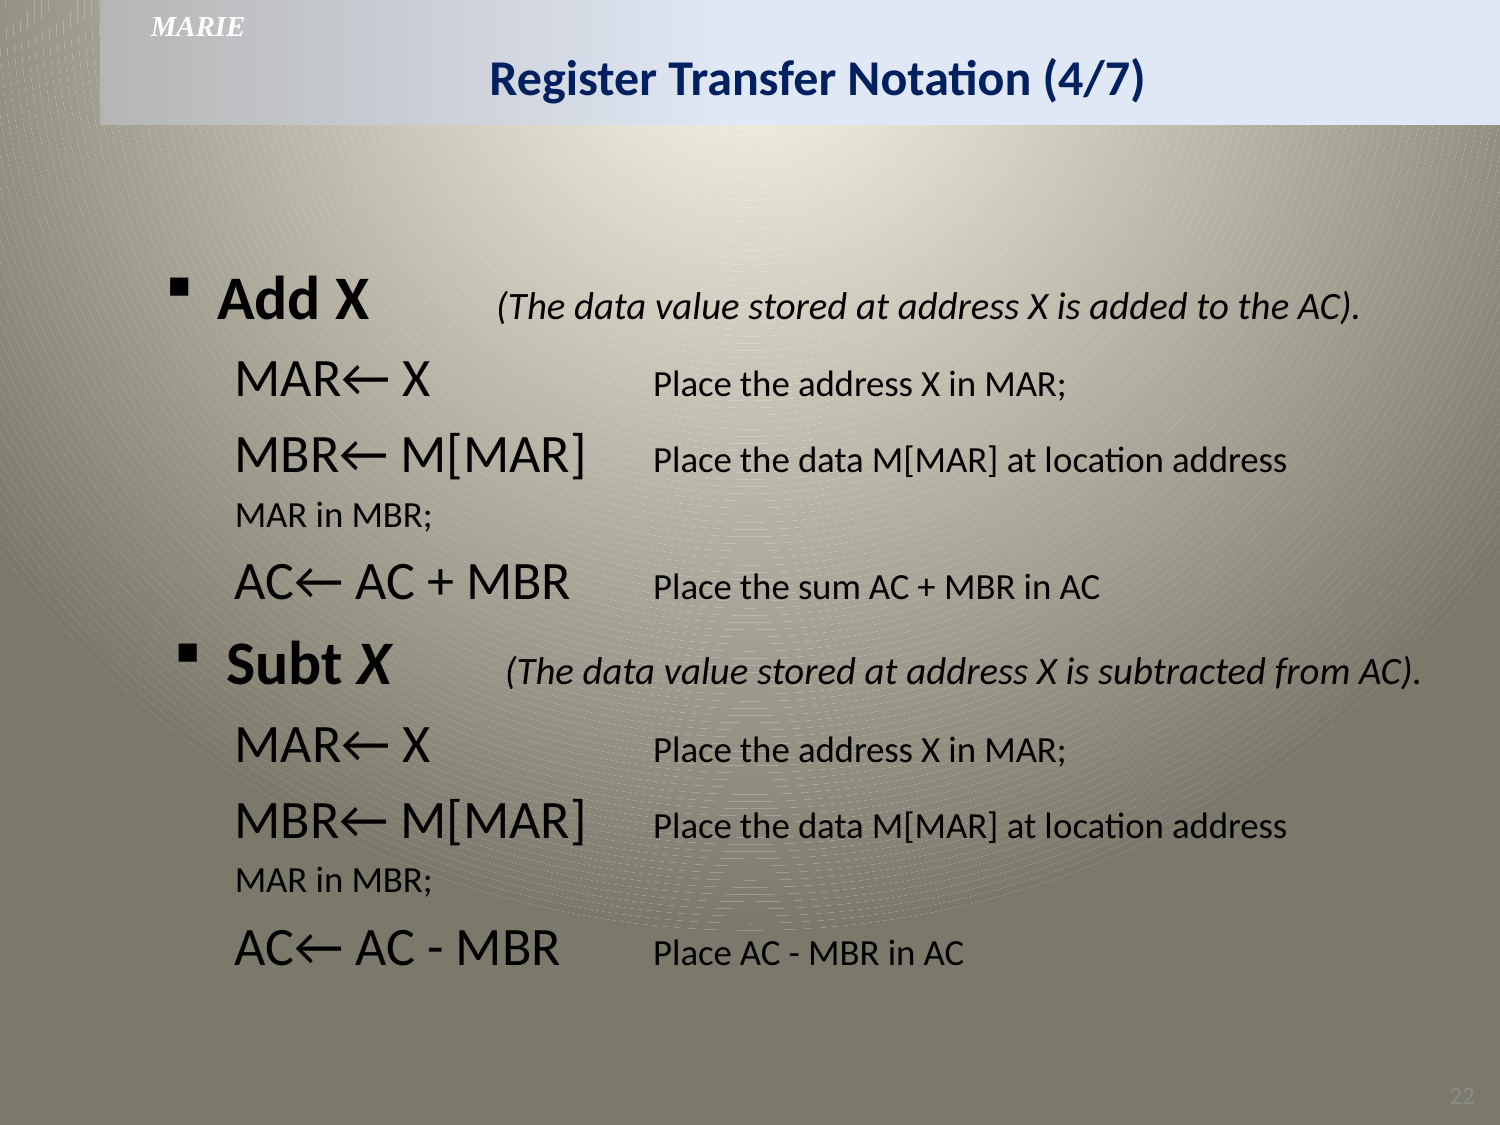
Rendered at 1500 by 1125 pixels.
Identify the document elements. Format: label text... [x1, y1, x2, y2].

title Register Transfer Notation (4/7) [135, 37, 1500, 113]
list MARIE [135, 0, 625, 50]
list Add X (The data value stored at address X is added to the AC). MAR← X Place the address X in MAR; MBR← M[MAR] Place the data M[MAR] at location address MAR in MBR; AC← AC + MBR Place the sum AC + MBR in AC Subt X (The data value stored at address X is subtracted from AC). MAR← X Place the address X in MAR; MBR← M[MAR] Place the data M[MAR] at location address MAR in MBR; AC← AC - MBR Place AC - MBR in AC [150, 249, 1488, 993]
